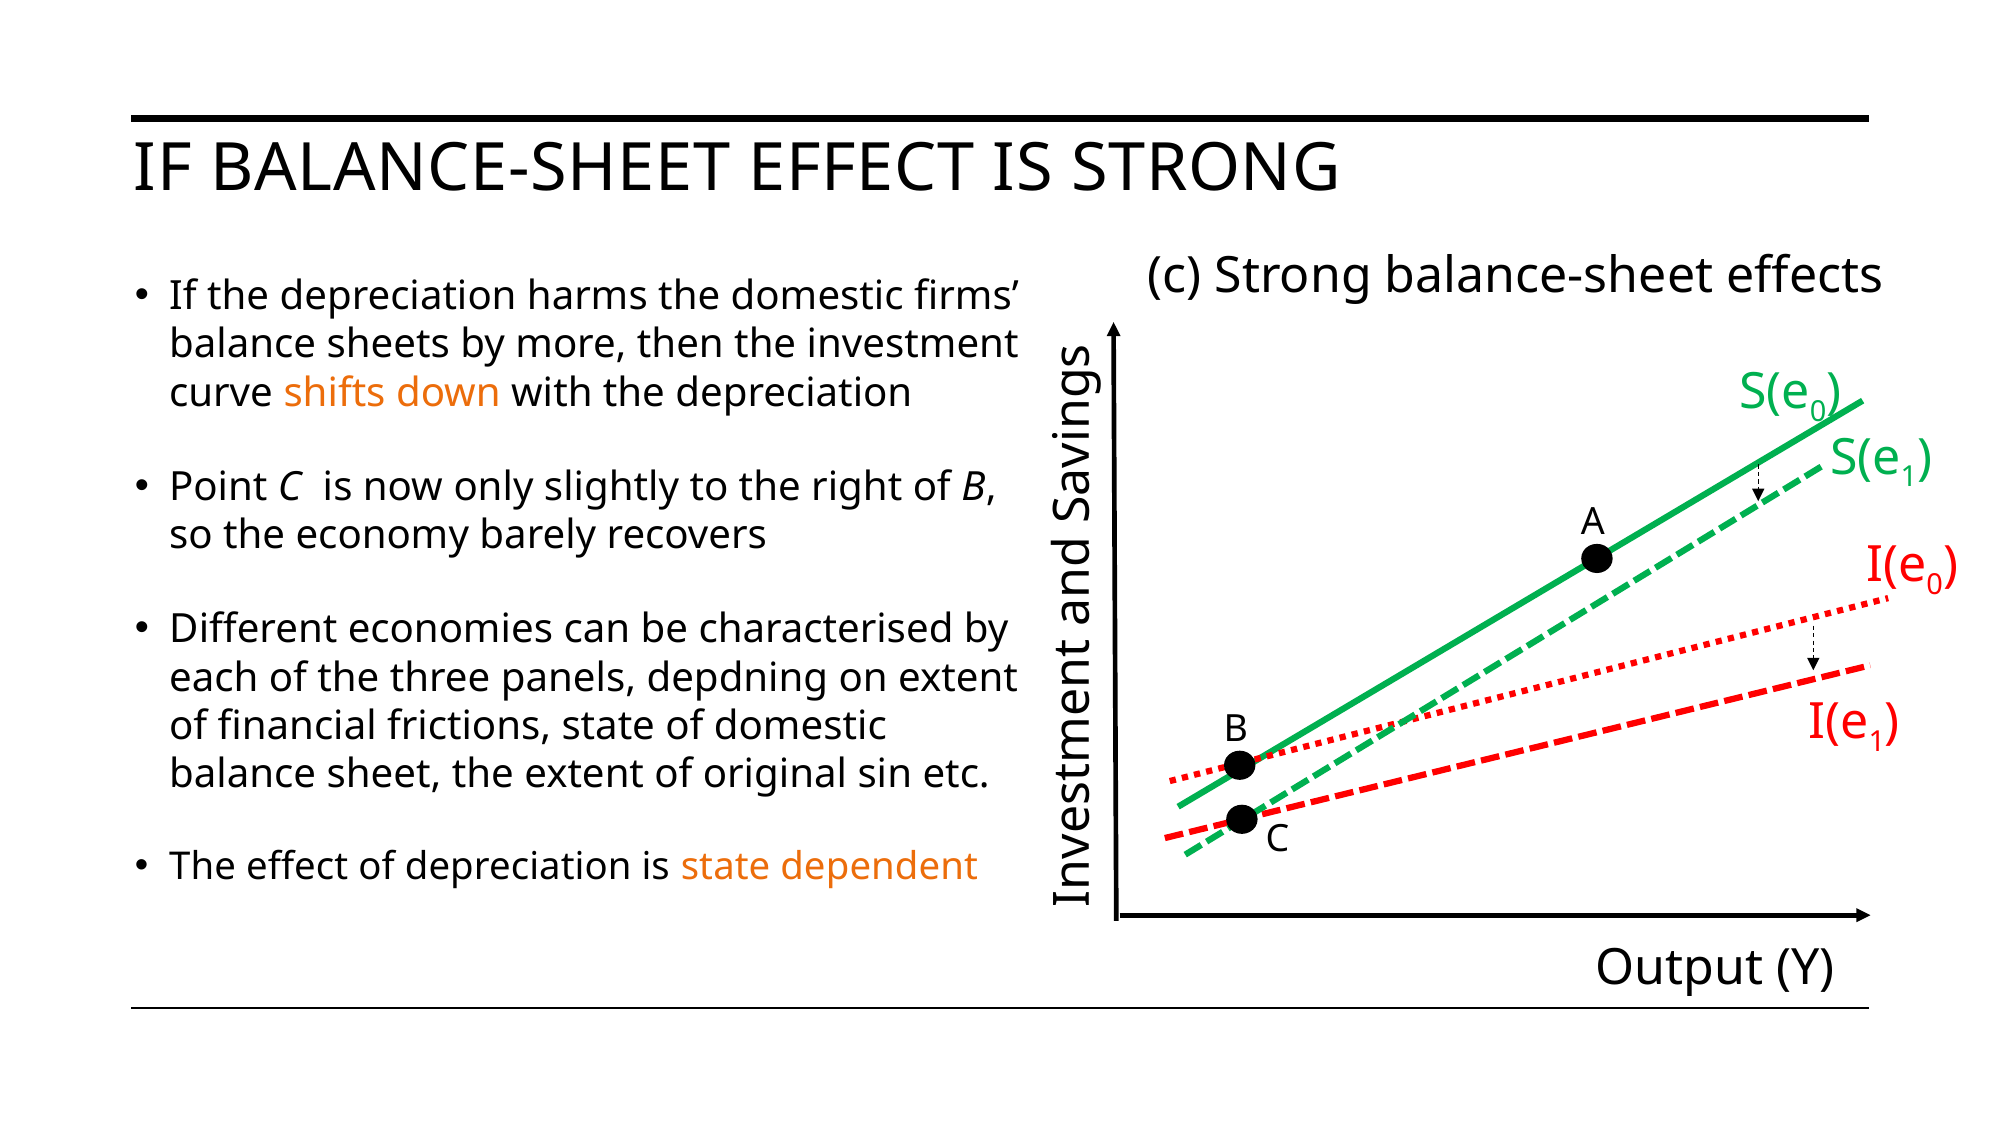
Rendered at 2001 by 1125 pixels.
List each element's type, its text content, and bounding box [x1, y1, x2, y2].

text_box Investment and Savings [1031, 336, 1107, 915]
text_box S(e1) [1822, 416, 1940, 500]
text_box A [1573, 489, 1611, 550]
text_box [1119, 908, 1871, 922]
text_box [1807, 657, 1820, 671]
text_box [1227, 805, 1257, 833]
title If balance-sheet effect is strong [118, 116, 1844, 219]
text_box C [1258, 806, 1296, 867]
list If the depreciation harms the domestic firms’ balance sheets by more, then the investment curve shifts down with the depreciation Point C is now only slightly to the right of B, so the economy barely recovers Different economies can be characterised by each of the three panels, depdning on extent of financial frictions, state of domestic balance sheet, the extent of original sin etc. The effect of depreciation is state dependent [119, 261, 1041, 992]
text_box (c) Strong balance-sheet effects [1140, 235, 1892, 310]
text_box B [1216, 696, 1254, 757]
text_box S(e0) [1731, 351, 1849, 435]
text_box [1752, 486, 1765, 502]
text_box [1225, 757, 1255, 779]
text_box I(e0) [1858, 524, 1966, 608]
text_box I(e1) [1758, 681, 1950, 765]
text_box Output (Y) [1588, 927, 1843, 1003]
text_box [1107, 322, 1120, 921]
text_box [1582, 550, 1612, 573]
